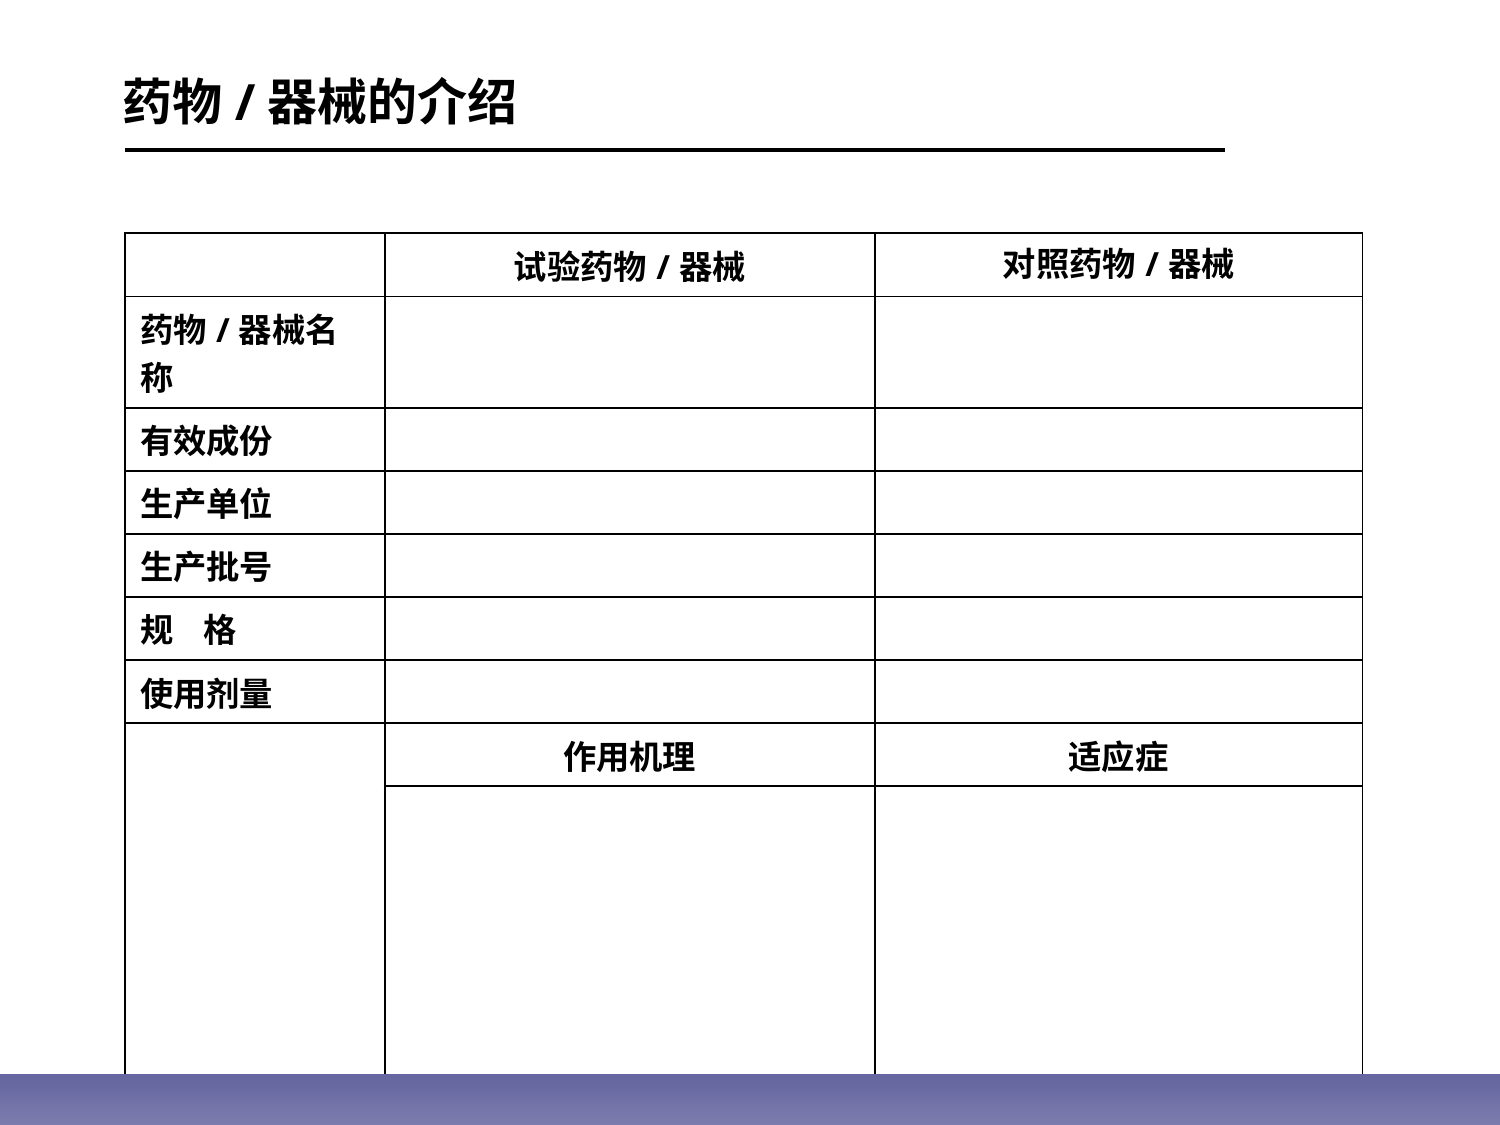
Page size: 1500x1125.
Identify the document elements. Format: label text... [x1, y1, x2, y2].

table_cell 药物/器械名称 [126, 297, 384, 407]
table_header [126, 234, 384, 296]
table_cell [386, 787, 874, 1073]
table_cell [386, 409, 874, 470]
table_cell [876, 787, 1362, 1073]
table_cell [876, 535, 1362, 596]
table_cell 生产批号 [126, 535, 384, 596]
table_cell [876, 409, 1362, 470]
picture [0, 1074, 1500, 1125]
table_cell [876, 472, 1362, 533]
table_cell [876, 297, 1362, 407]
table_cell 适应症 [876, 724, 1362, 785]
table_cell 规 格 [126, 598, 384, 659]
table_cell 使用剂量 [126, 661, 384, 722]
table_cell [386, 661, 874, 722]
table_cell [386, 297, 874, 407]
table_header 试验药物/器械 [386, 234, 874, 296]
table_cell 有效成份 [126, 409, 384, 470]
table_header 对照药物/器械 [876, 234, 1362, 296]
table_cell [876, 661, 1362, 722]
table_cell [876, 598, 1362, 659]
table_cell 作用机理 [386, 724, 874, 785]
table_cell 生产单位 [126, 472, 384, 533]
table_cell [386, 598, 874, 659]
table_cell [386, 535, 874, 596]
table_cell [126, 724, 384, 1073]
text_box 药物/器械的介绍 [62, 50, 1500, 150]
table_cell [386, 472, 874, 533]
